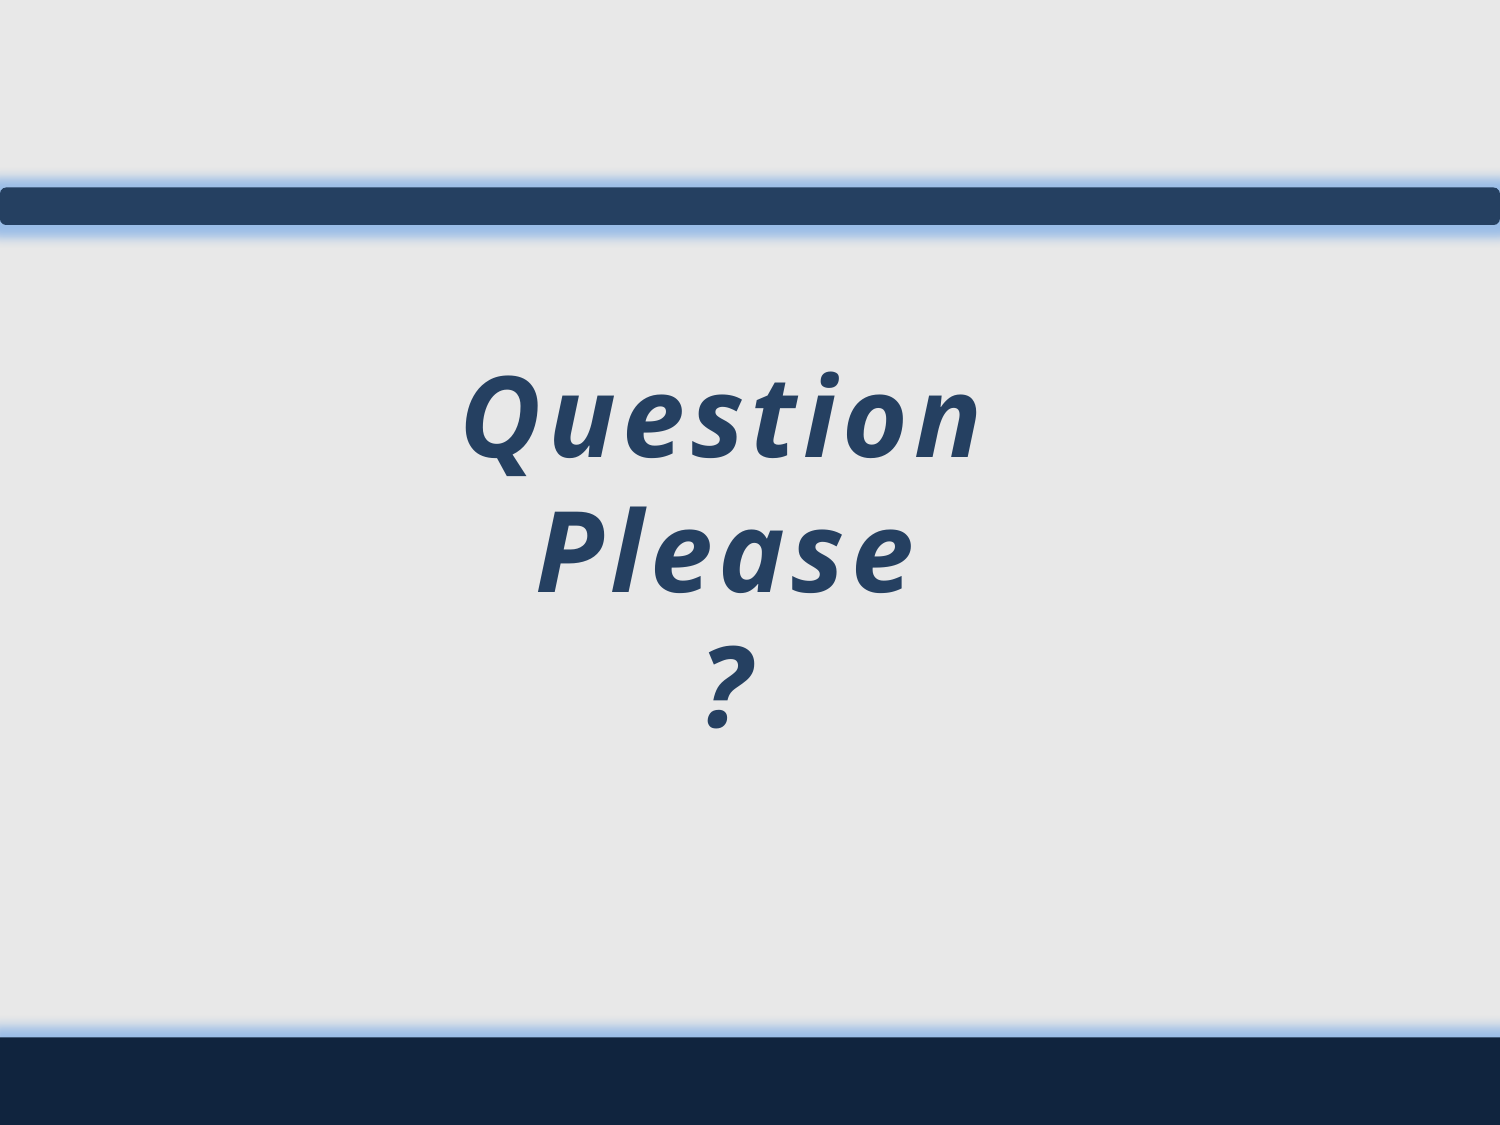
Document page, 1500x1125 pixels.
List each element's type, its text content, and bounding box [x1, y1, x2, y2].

text_box Question Please ? [387, 337, 1063, 758]
